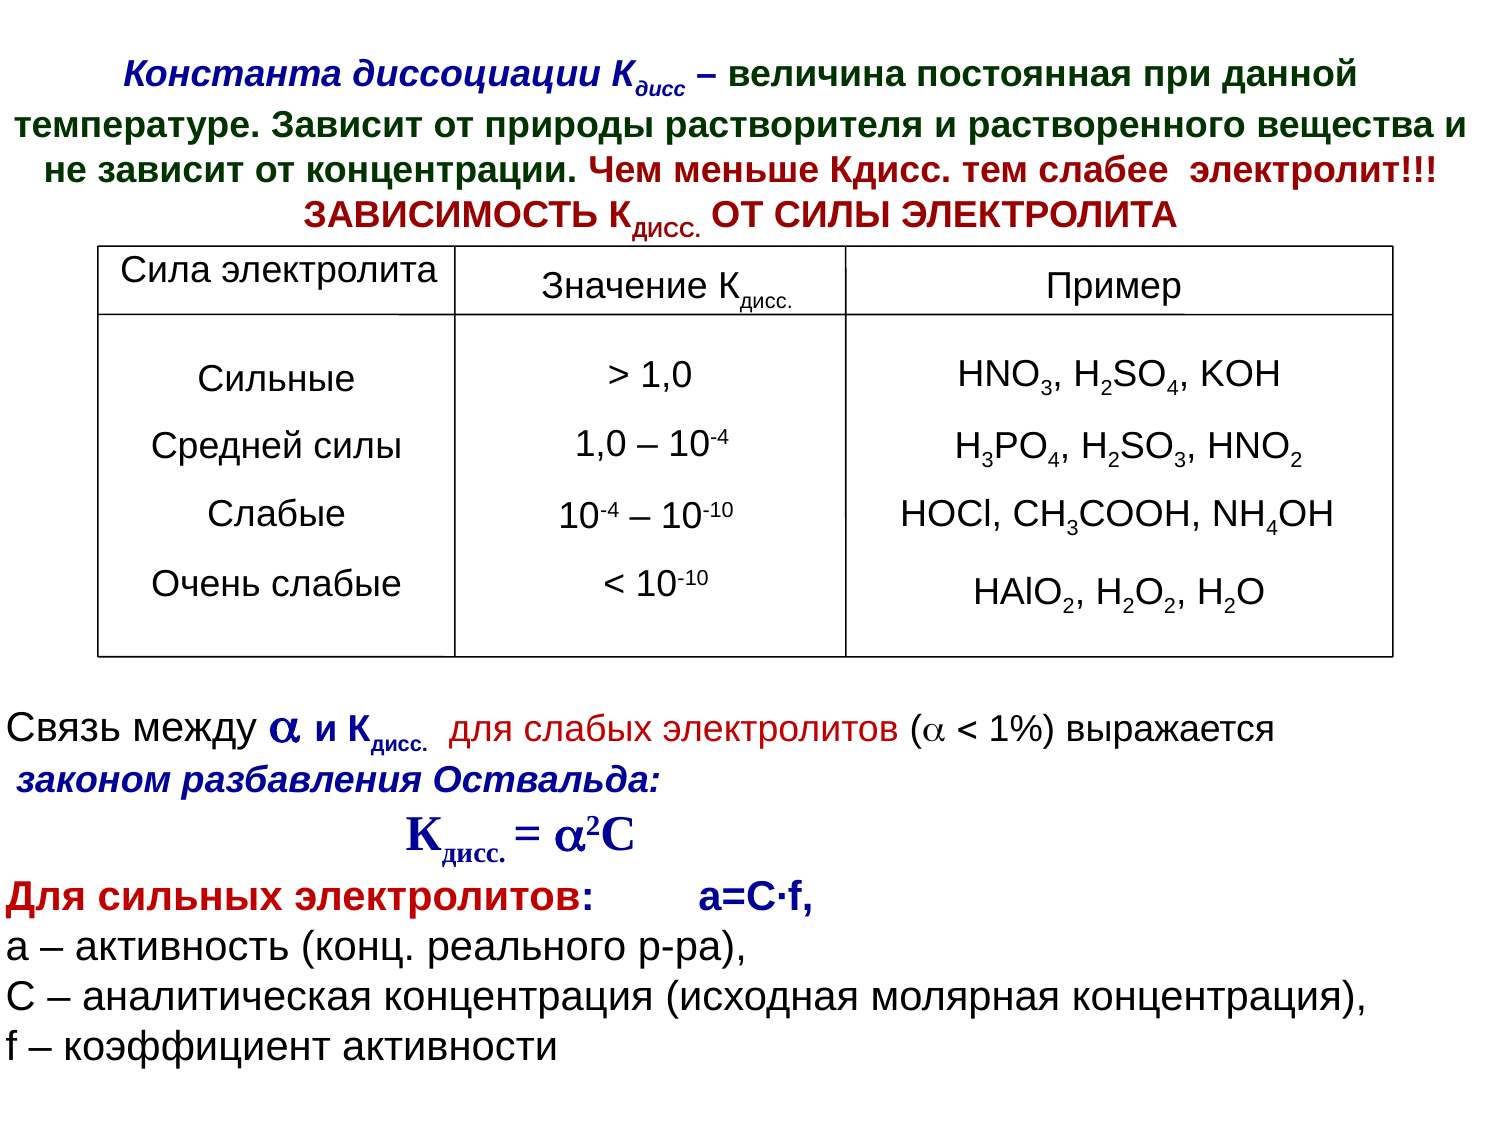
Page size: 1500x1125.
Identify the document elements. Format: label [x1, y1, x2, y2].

text_box [97, 244, 1403, 657]
